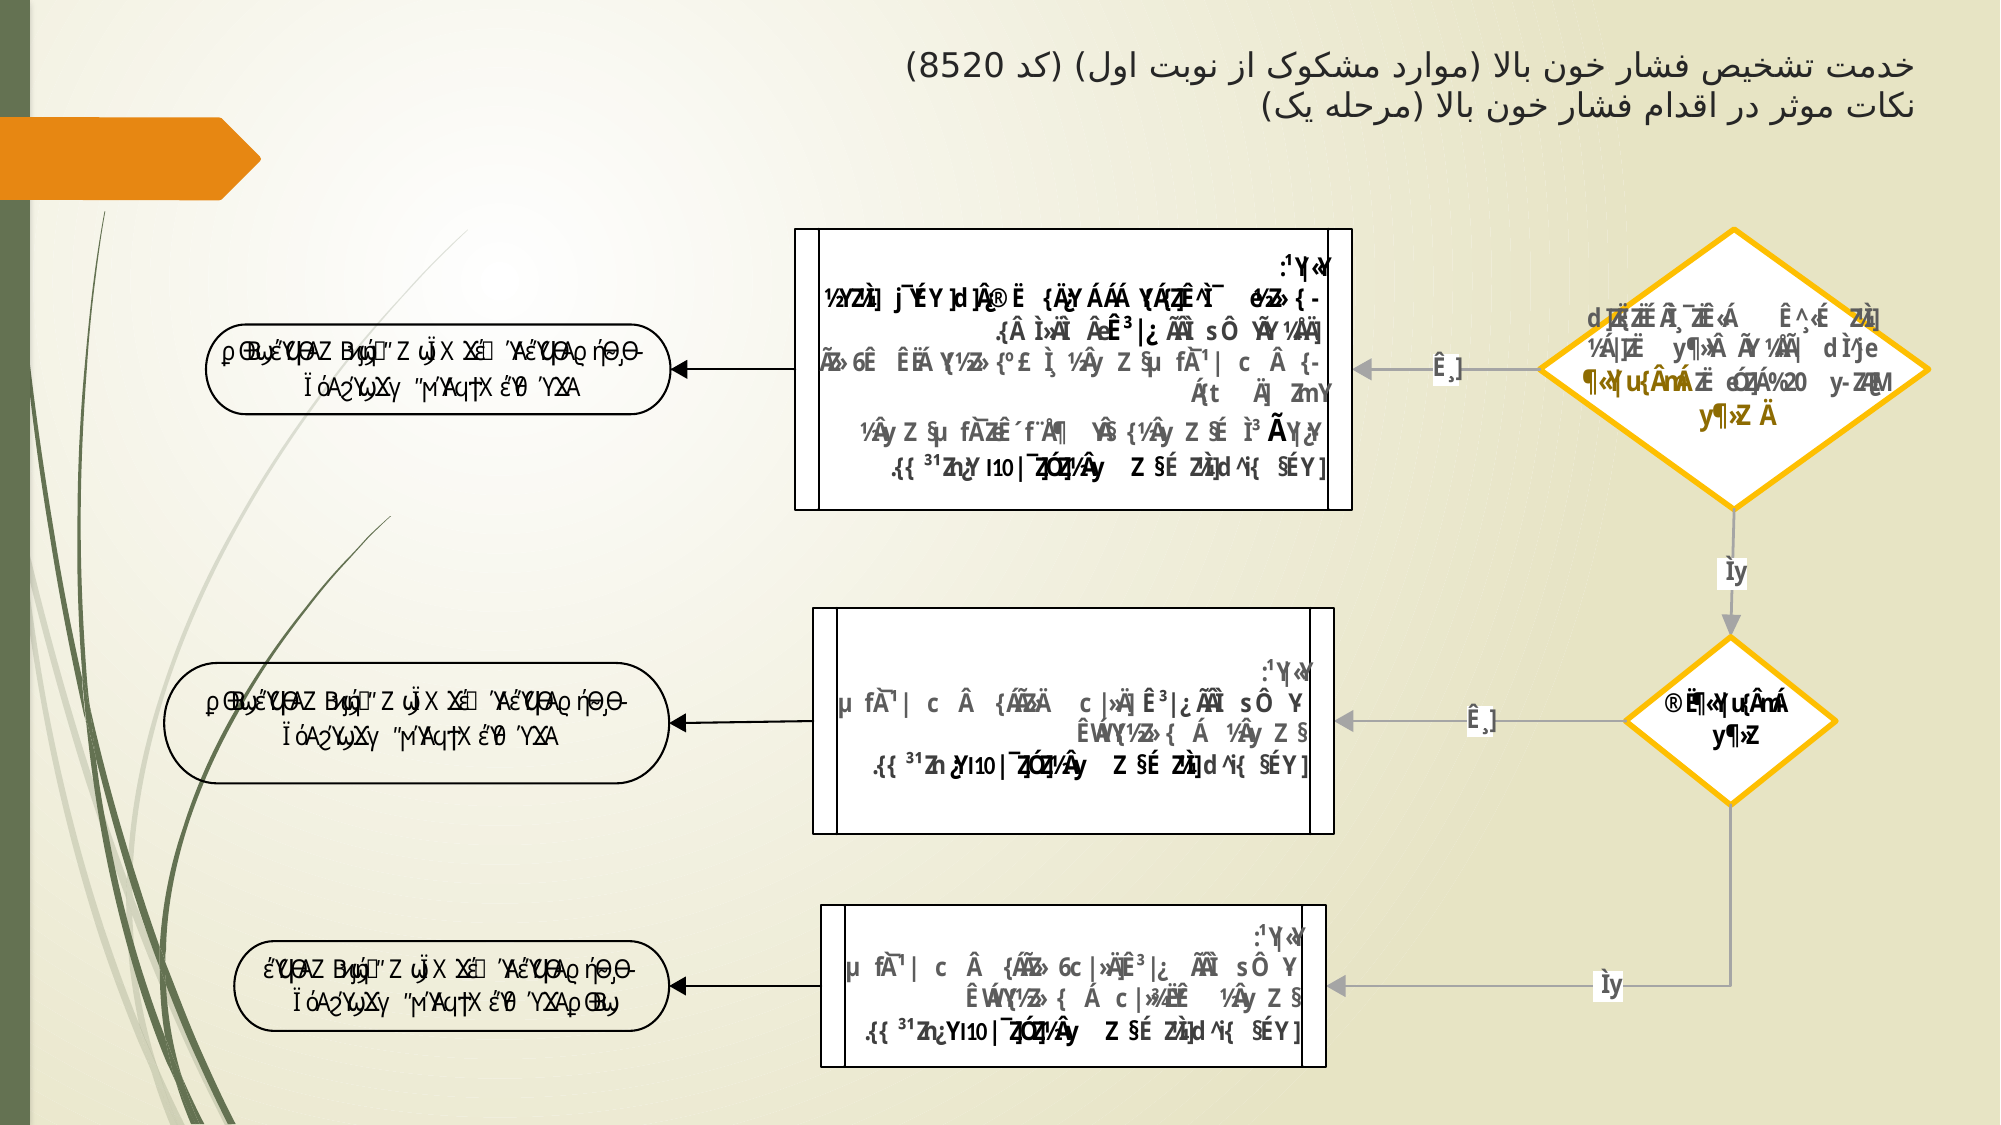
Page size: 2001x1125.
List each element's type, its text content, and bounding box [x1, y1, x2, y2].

title خدمت تشخیص فشار خون بالا (موارد مشکوک از نوبت اول) (کد 8520) نکات موثر در اقدام فشار خون بالا (مرحله یک) [166, 35, 1932, 204]
picture [159, 222, 1932, 1068]
